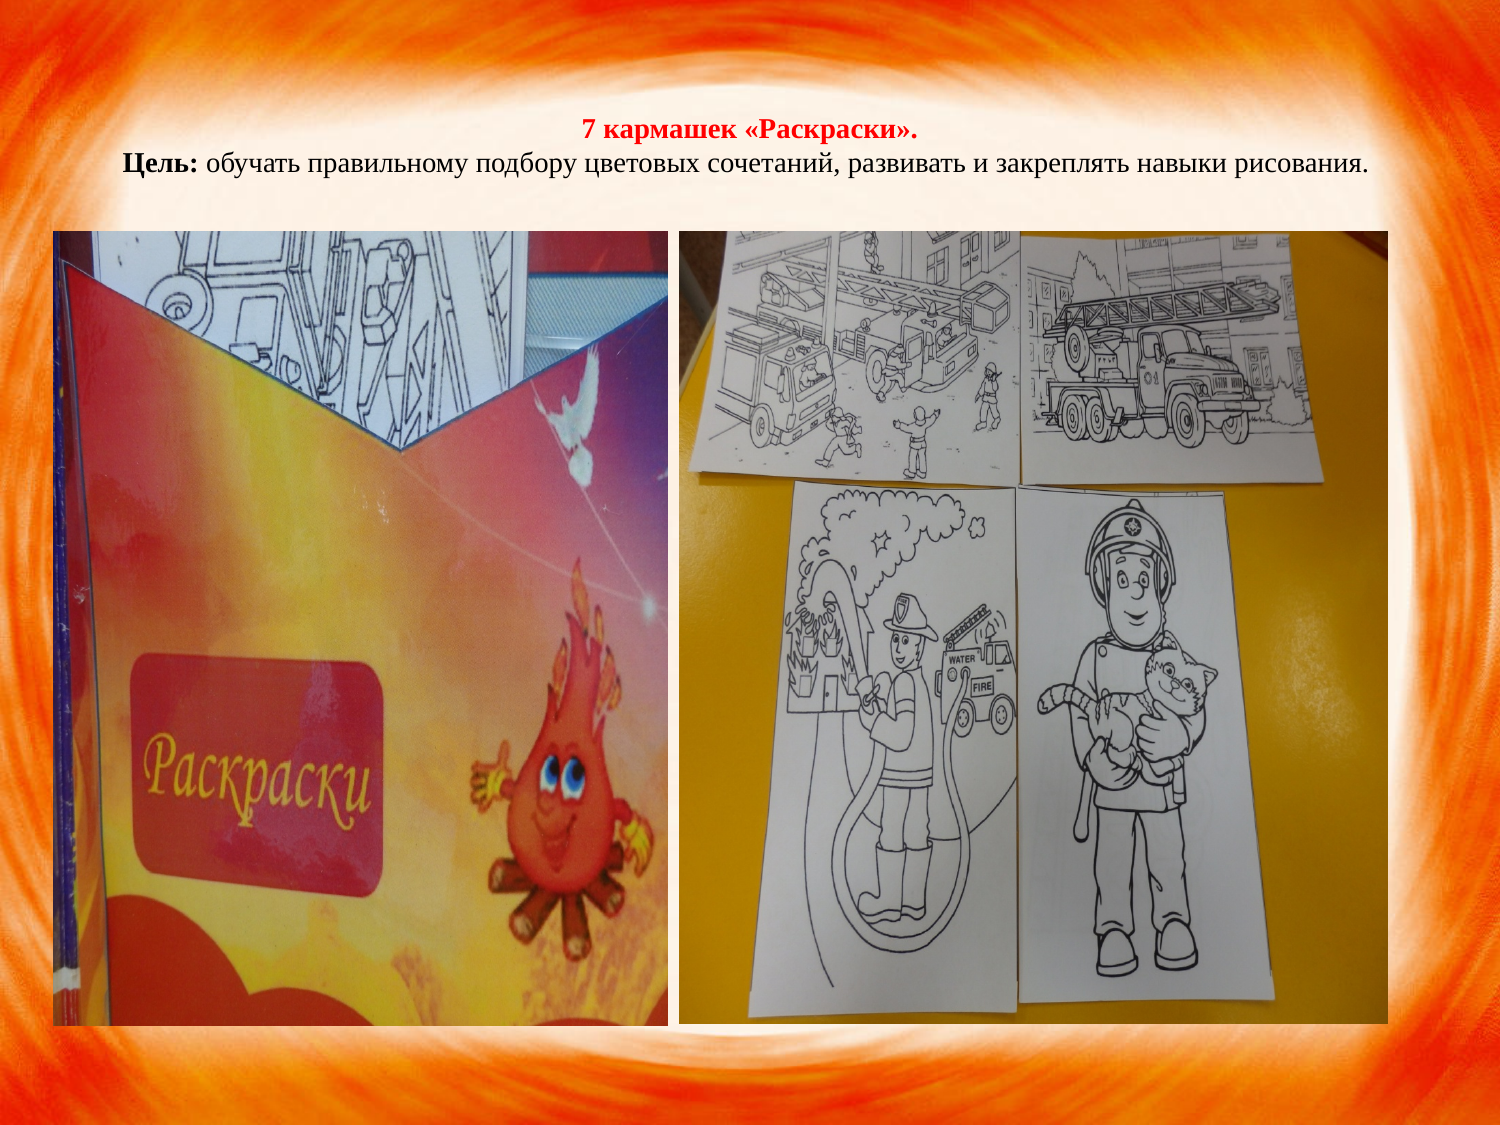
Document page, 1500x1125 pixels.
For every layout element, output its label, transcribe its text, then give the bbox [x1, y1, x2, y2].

picture [0, 0, 1500, 1125]
title 7 кармашек «Раскраски». Цель: обучать правильному подбору цветовых сочетаний, развивать и закреплять навыки рисования. [75, 90, 1425, 233]
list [52, 231, 668, 1026]
